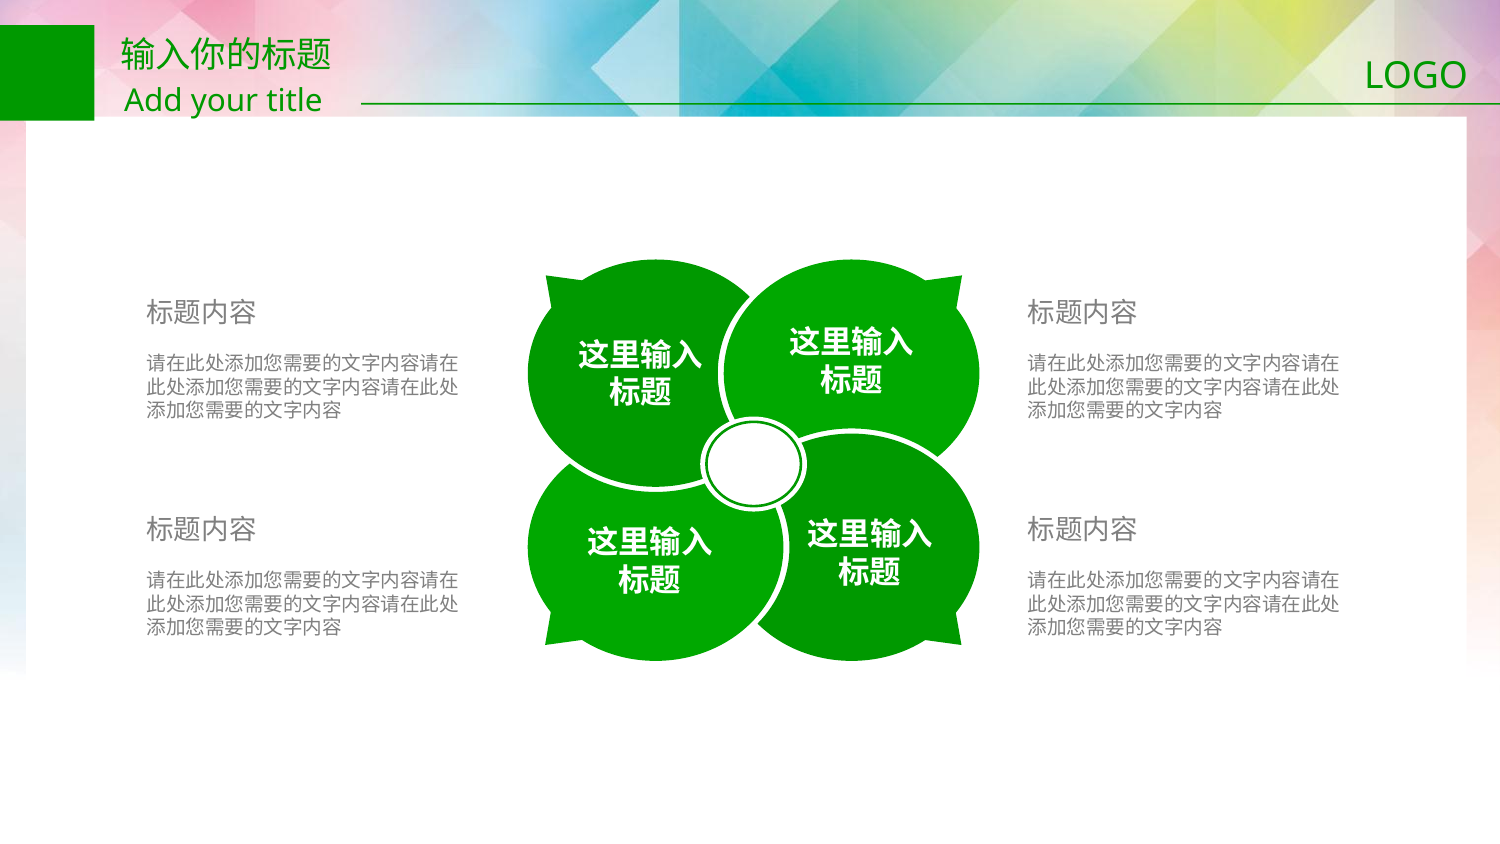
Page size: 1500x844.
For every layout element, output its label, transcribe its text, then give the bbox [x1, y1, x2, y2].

text_box 标题内容 请在此处添加您需要的文字内容请在此处添加您需要的文字内容请在此处添加您需要的文字内容 [146, 511, 473, 639]
text_box 标题内容 请在此处添加您需要的文字内容请在此处添加您需要的文字内容请在此处添加您需要的文字内容 [1027, 294, 1354, 422]
text_box 标题内容 请在此处添加您需要的文字内容请在此处添加您需要的文字内容请在此处添加您需要的文字内容 [146, 294, 473, 422]
text_box LOGO [1349, 44, 1483, 104]
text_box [105, 24, 355, 127]
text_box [527, 259, 980, 662]
text_box 标题内容 请在此处添加您需要的文字内容请在此处添加您需要的文字内容请在此处添加您需要的文字内容 [1027, 511, 1354, 639]
picture [0, 0, 1500, 843]
